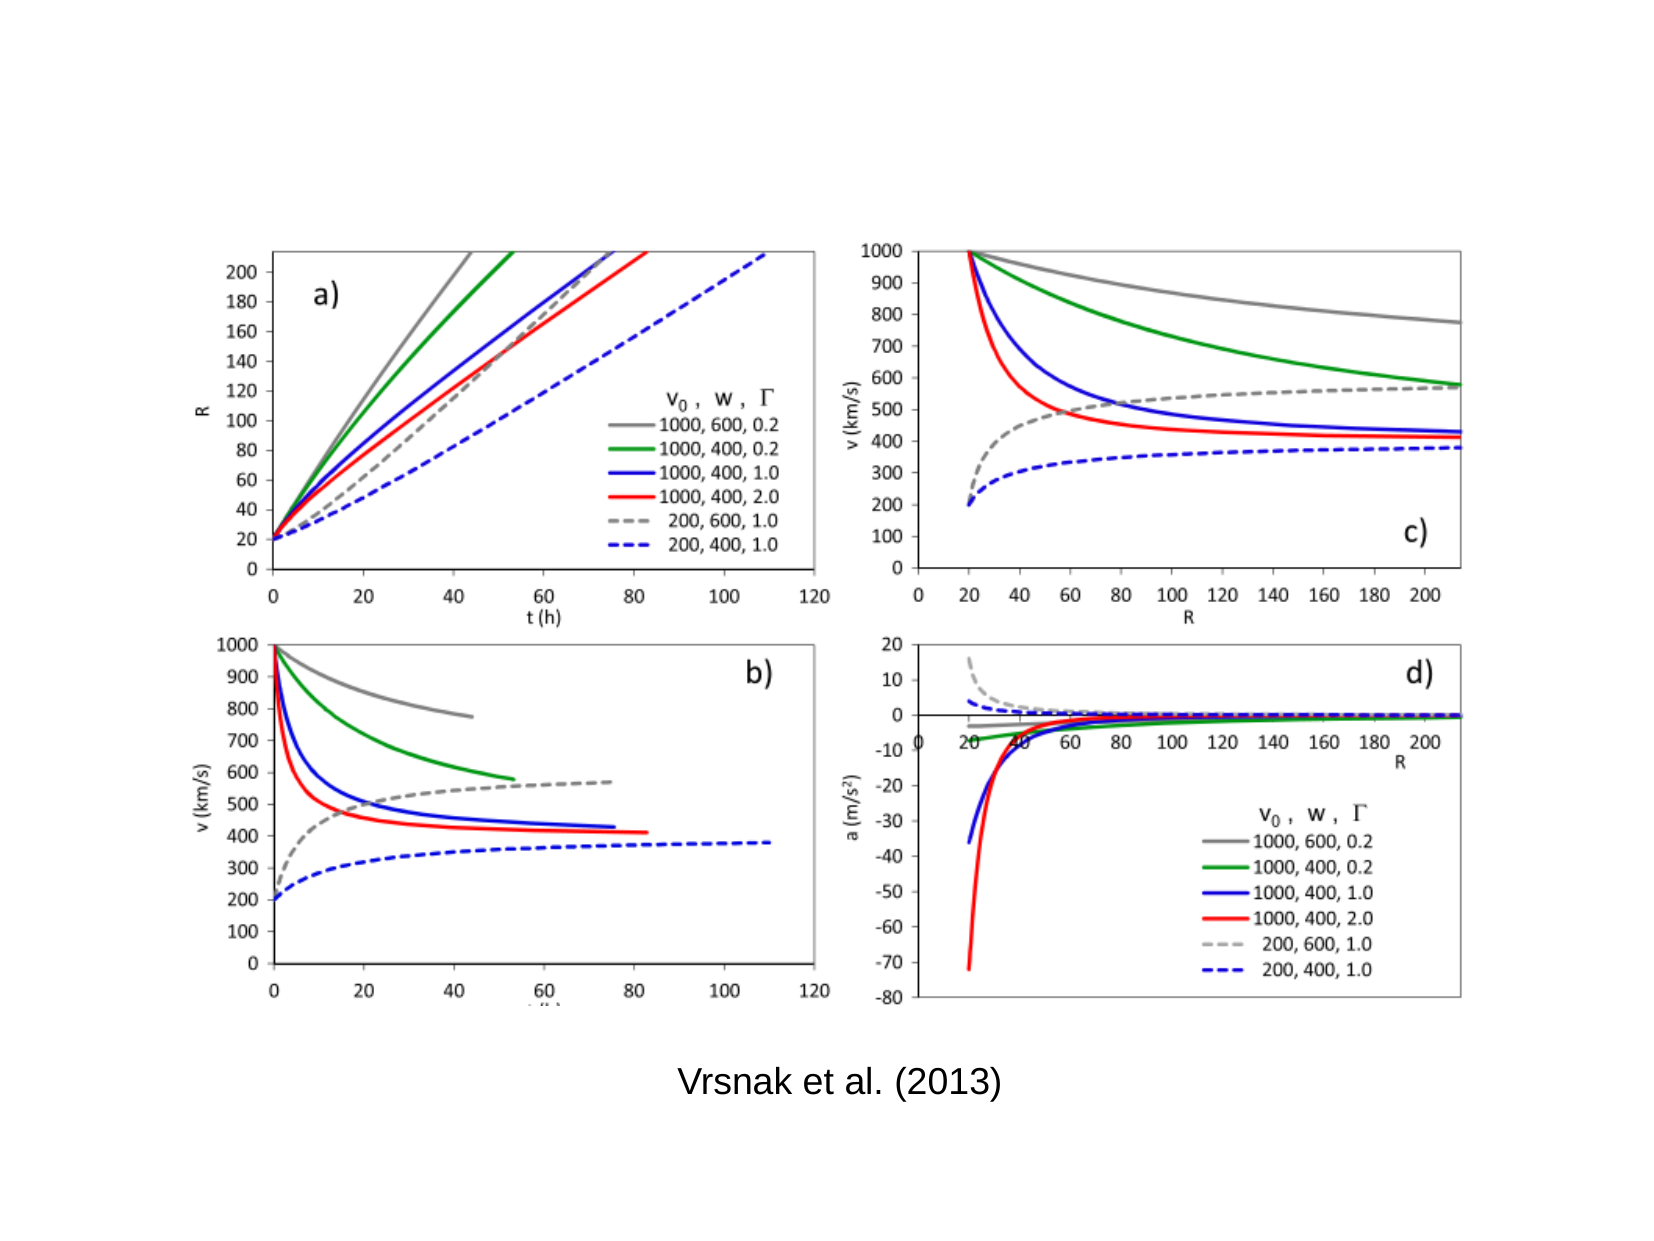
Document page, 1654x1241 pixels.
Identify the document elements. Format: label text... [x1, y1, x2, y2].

picture [163, 234, 1491, 1006]
text_box Vrsnak et al. (2013) [224, 1049, 1455, 1107]
